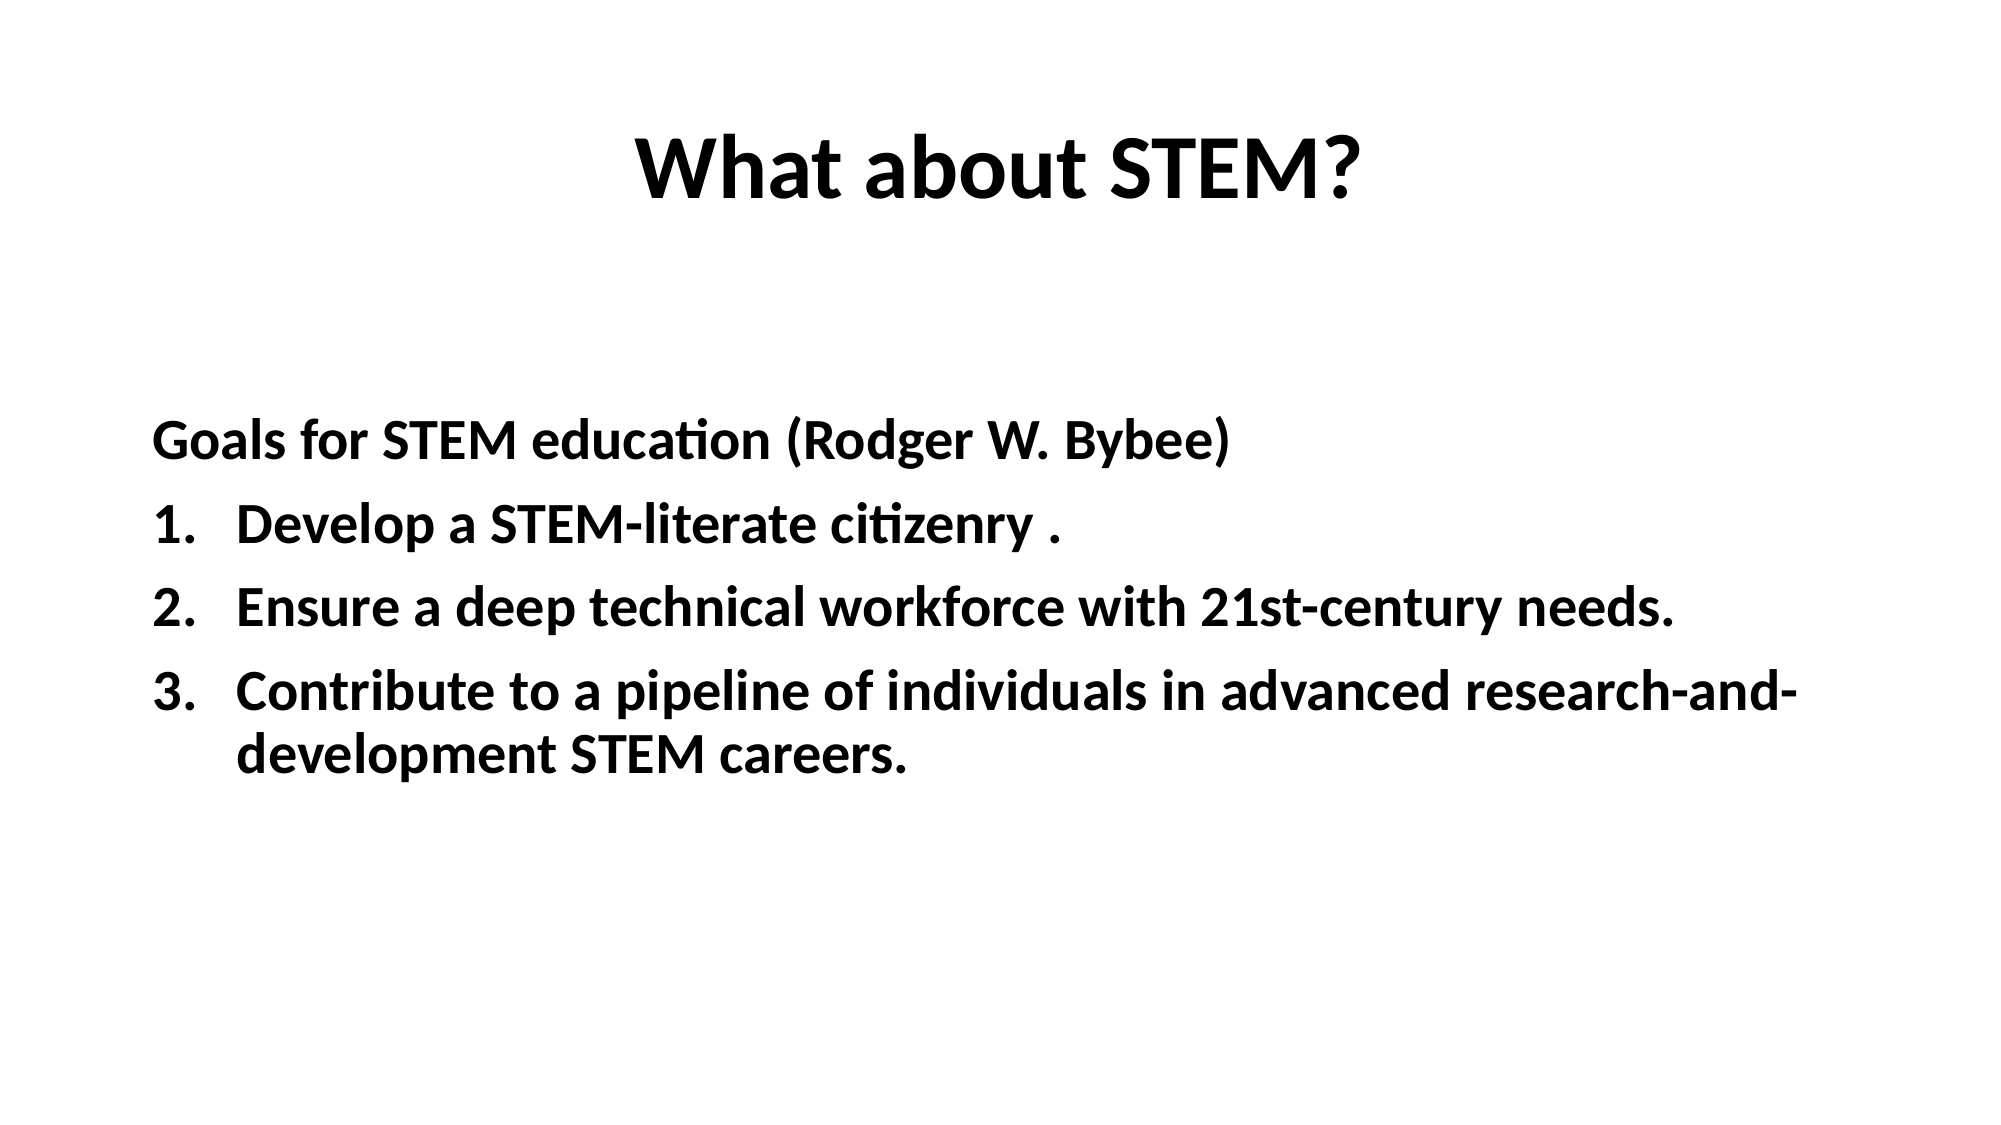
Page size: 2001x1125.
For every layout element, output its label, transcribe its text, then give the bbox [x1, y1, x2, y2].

list Goals for STEM education (Rodger W. Bybee) Develop a STEM-literate citizenry . Ensure a deep technical workforce with 21st-century needs. Contribute to a pipeline of individuals in advanced research-and-development STEM careers. [137, 278, 1863, 1014]
title What about STEM? [137, 59, 1863, 278]
